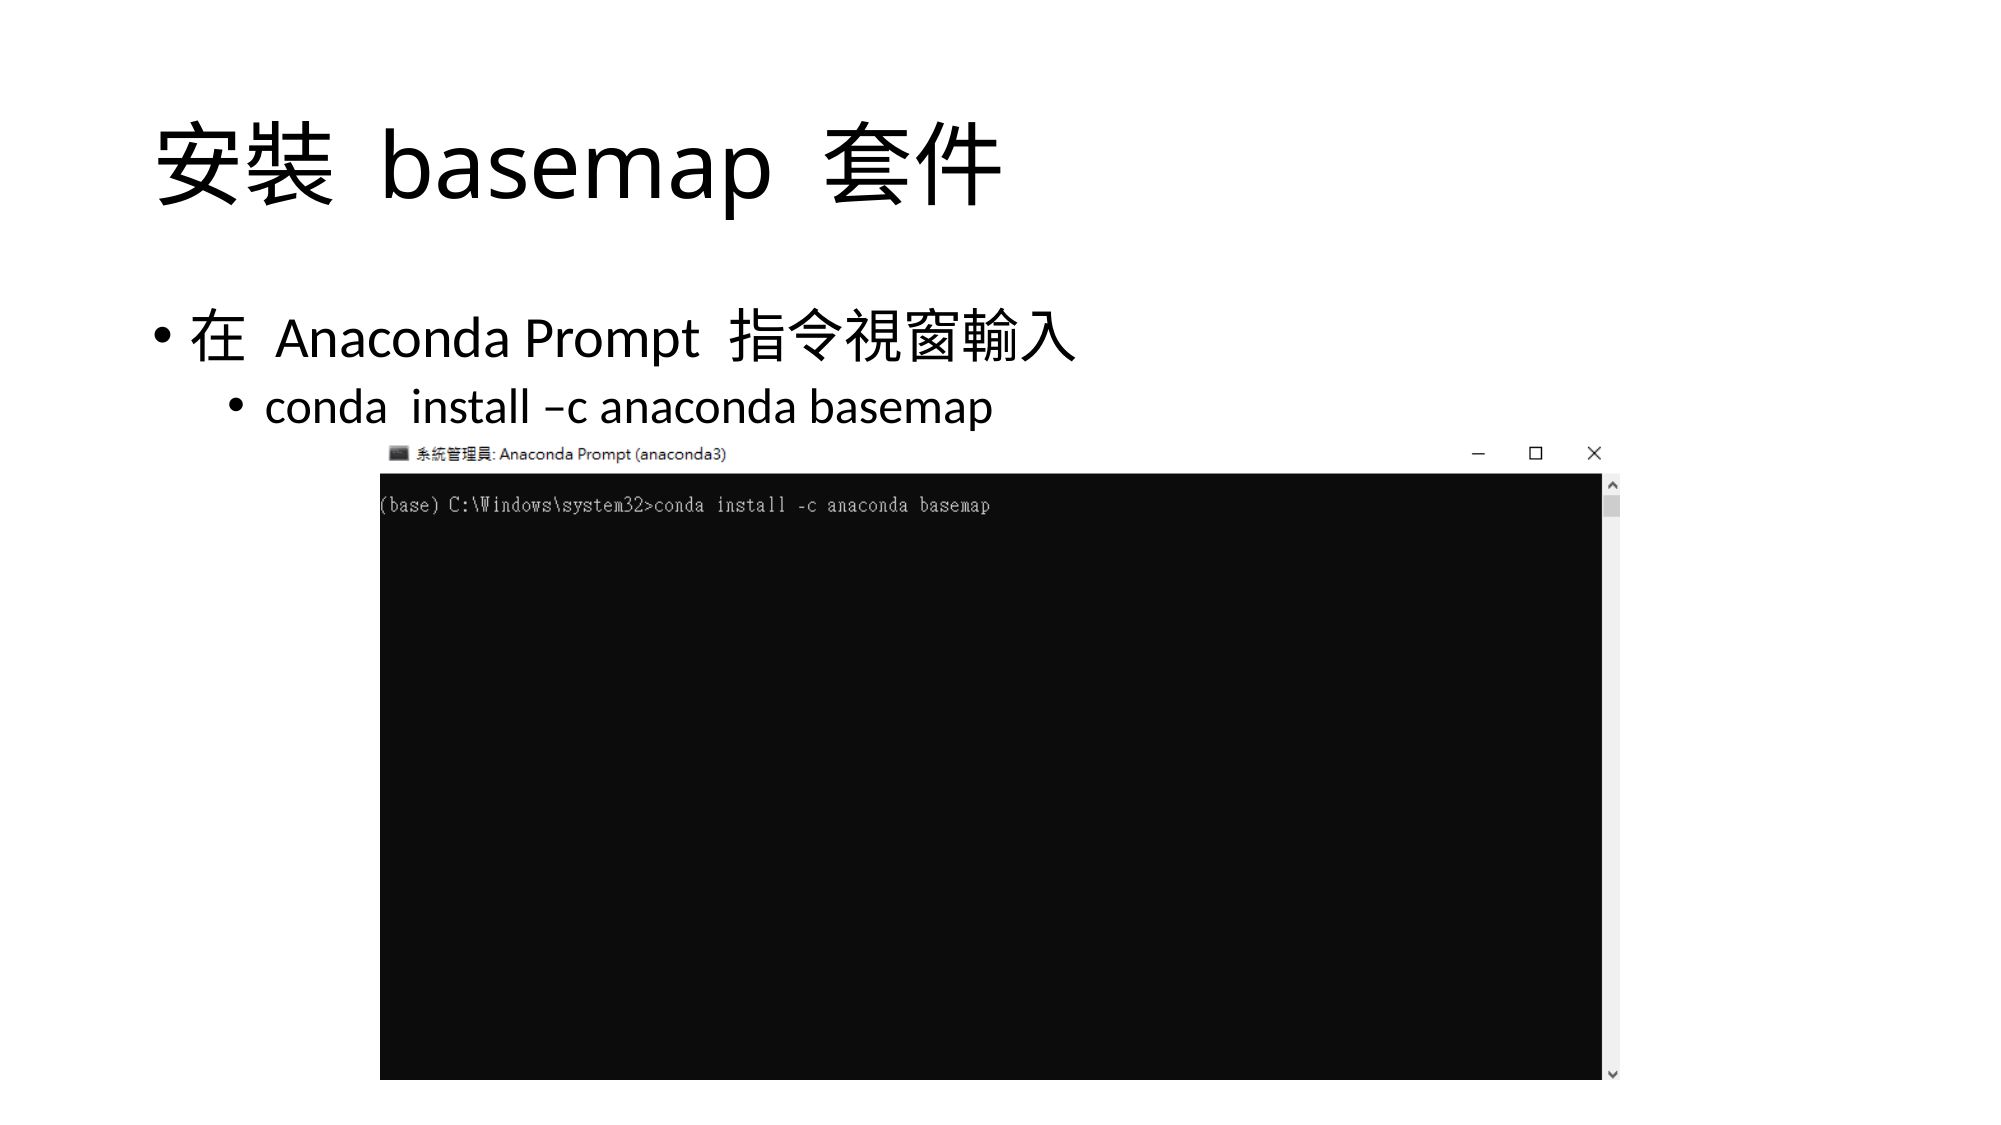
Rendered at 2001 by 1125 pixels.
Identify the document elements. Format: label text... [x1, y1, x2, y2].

title 安裝 basemap 套件 [137, 59, 1863, 278]
picture [380, 438, 1620, 1080]
list 在 Anaconda Prompt 指令視窗輸入 conda install –c anaconda basemap [137, 299, 1863, 1014]
